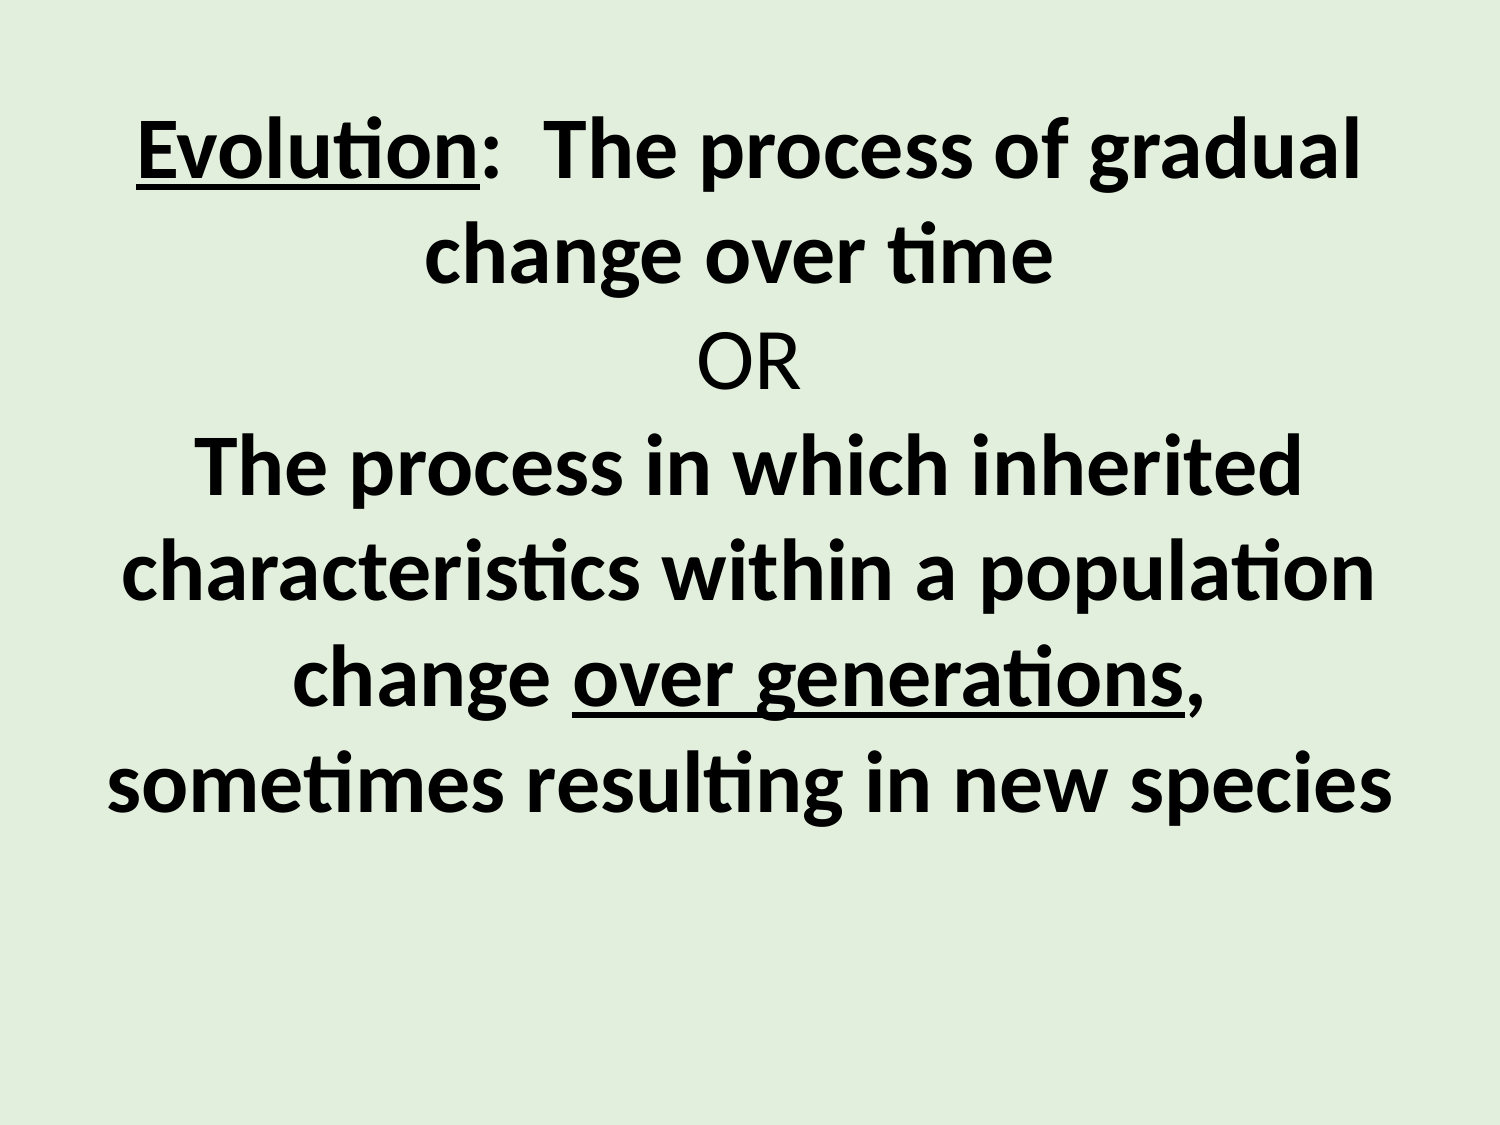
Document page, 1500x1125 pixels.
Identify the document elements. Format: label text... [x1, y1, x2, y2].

title Evolution: The process of gradual change over time OR The process in which inherited characteristics within a population change over generations, sometimes resulting in new species [75, 45, 1425, 875]
